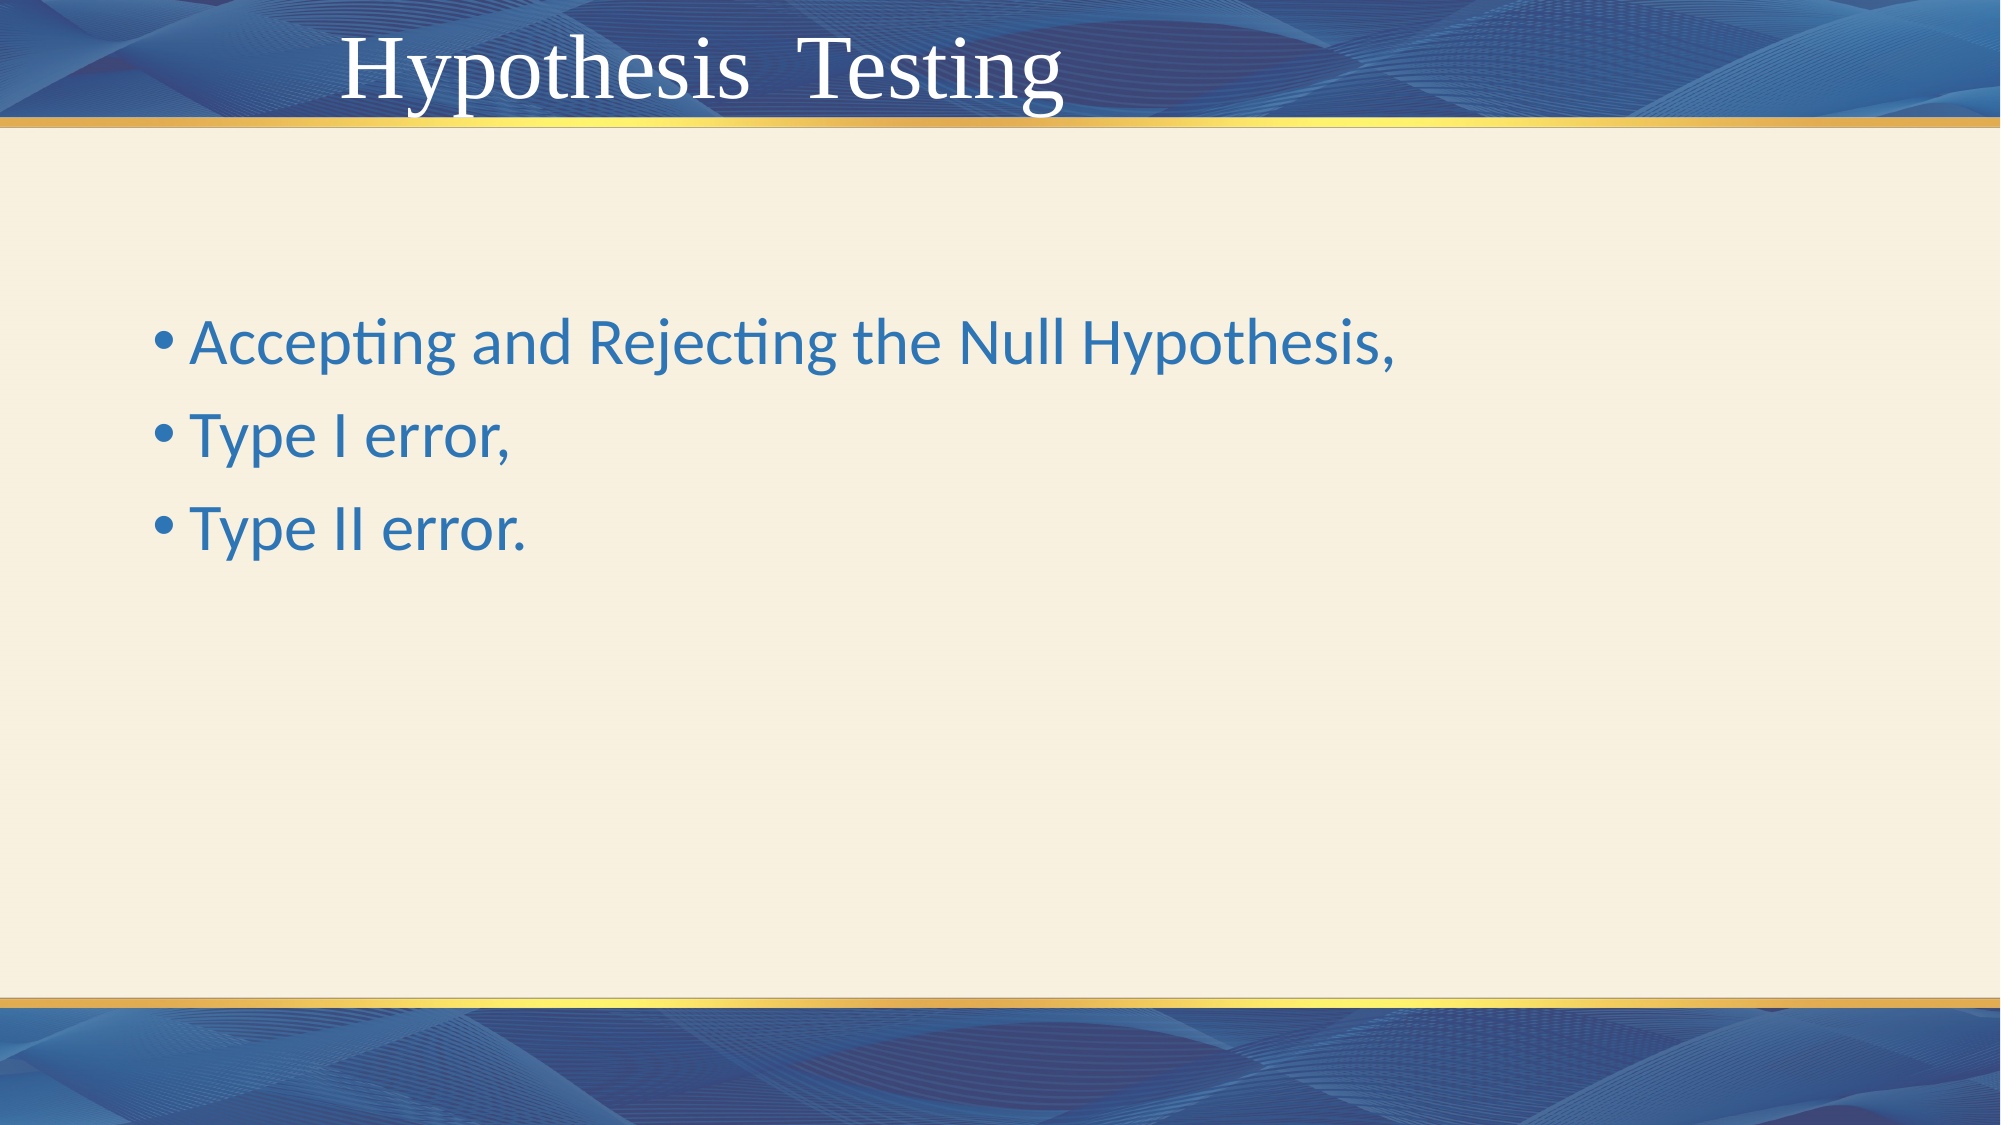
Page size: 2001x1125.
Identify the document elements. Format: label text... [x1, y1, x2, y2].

title Hypothesis Testing [324, 0, 1675, 138]
list Accepting and Rejecting the Null Hypothesis, Type I error, Type II error. [137, 299, 1863, 1014]
picture [0, 0, 2001, 1125]
